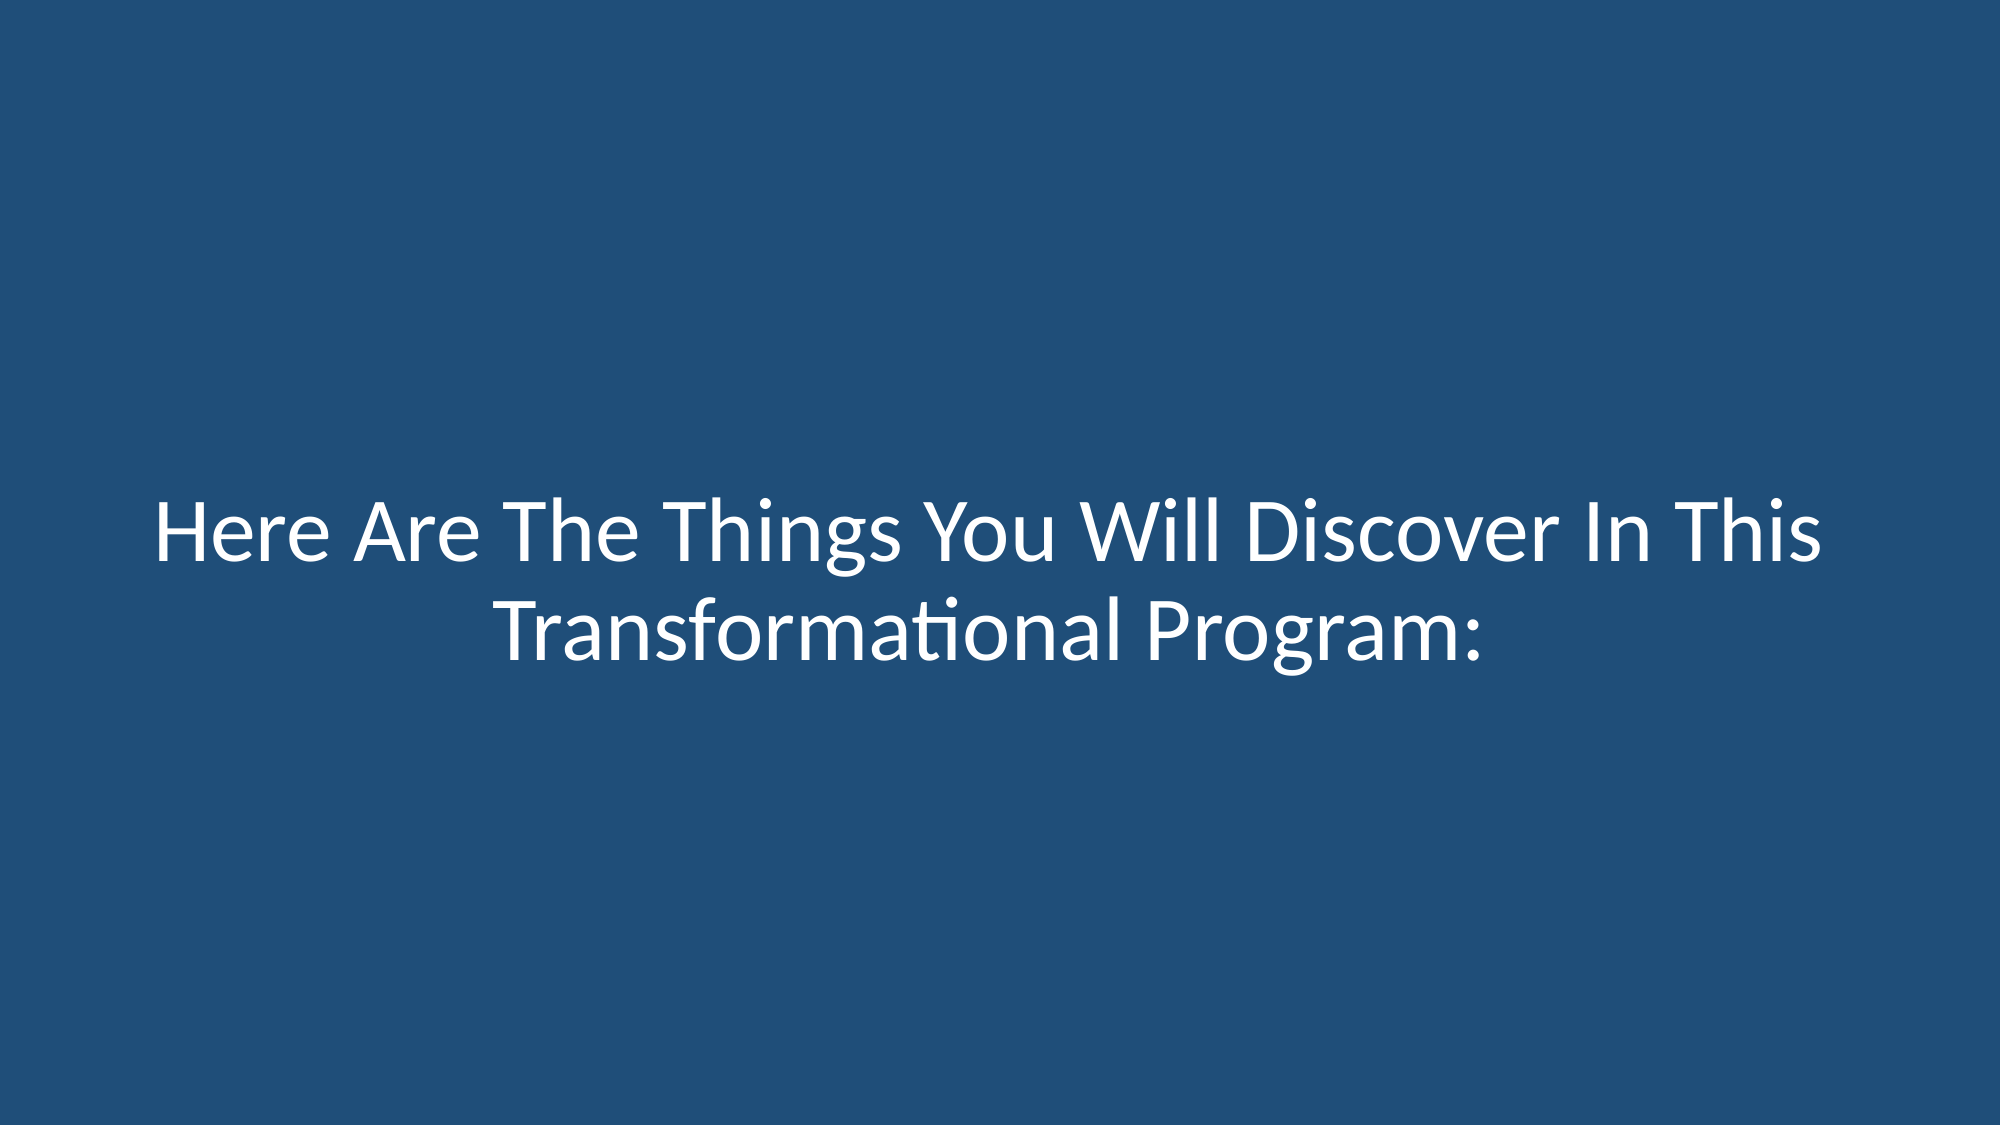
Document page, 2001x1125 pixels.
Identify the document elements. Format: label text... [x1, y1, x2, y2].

list Here Are The Things You Will Discover In This Transformational Program: [127, 354, 1853, 878]
